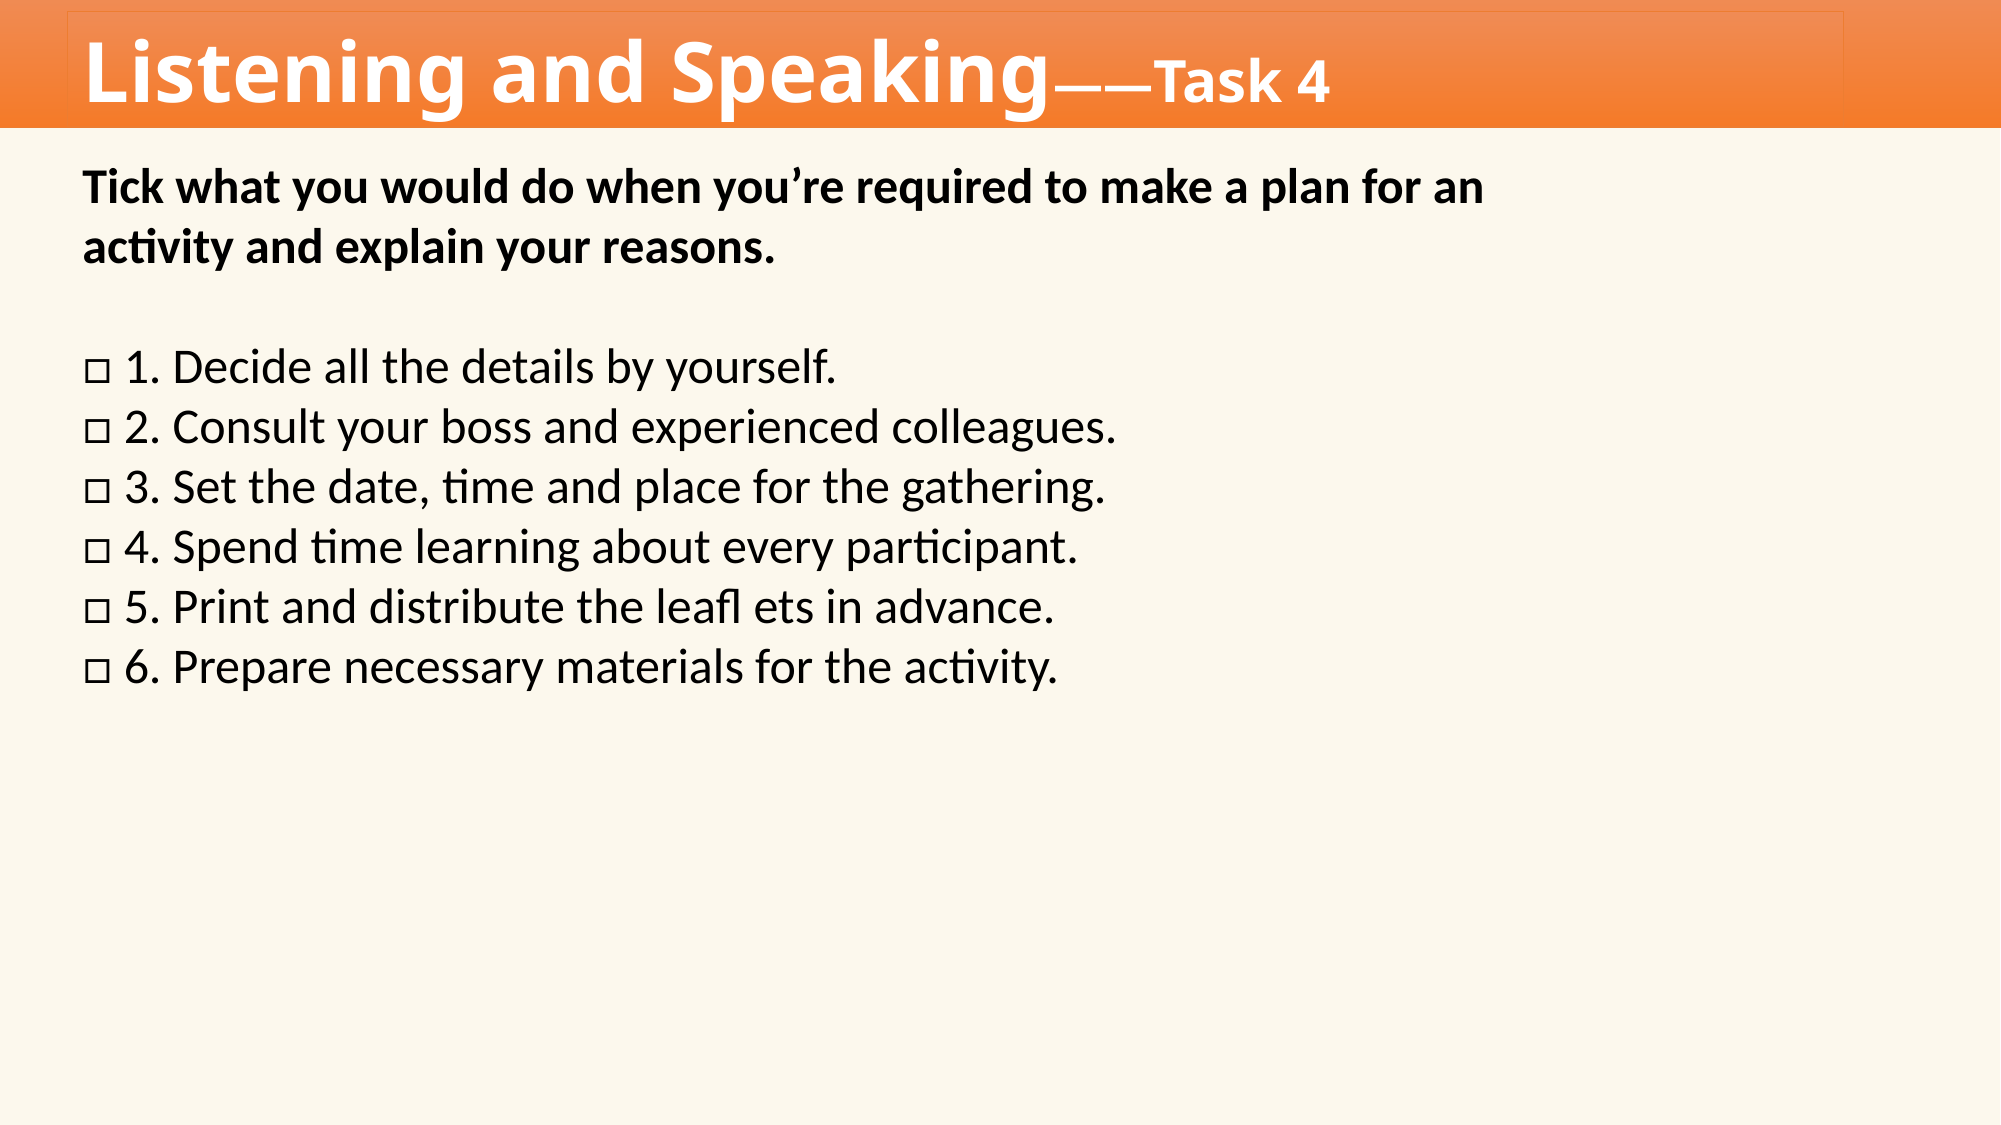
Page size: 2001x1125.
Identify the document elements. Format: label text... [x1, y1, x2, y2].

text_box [0, 0, 2000, 128]
text_box Tick what you would do when you’re required to make a plan for an activity and explain your reasons. □ 1. Decide all the details by yourself. □ 2. Consult your boss and experienced colleagues. □ 3. Set the date, time and place for the gathering. □ 4. Spend time learning about every participant. □ 5. Print and distribute the leafl ets in advance. □ 6. Prepare necessary materials for the activity. [67, 145, 1847, 701]
